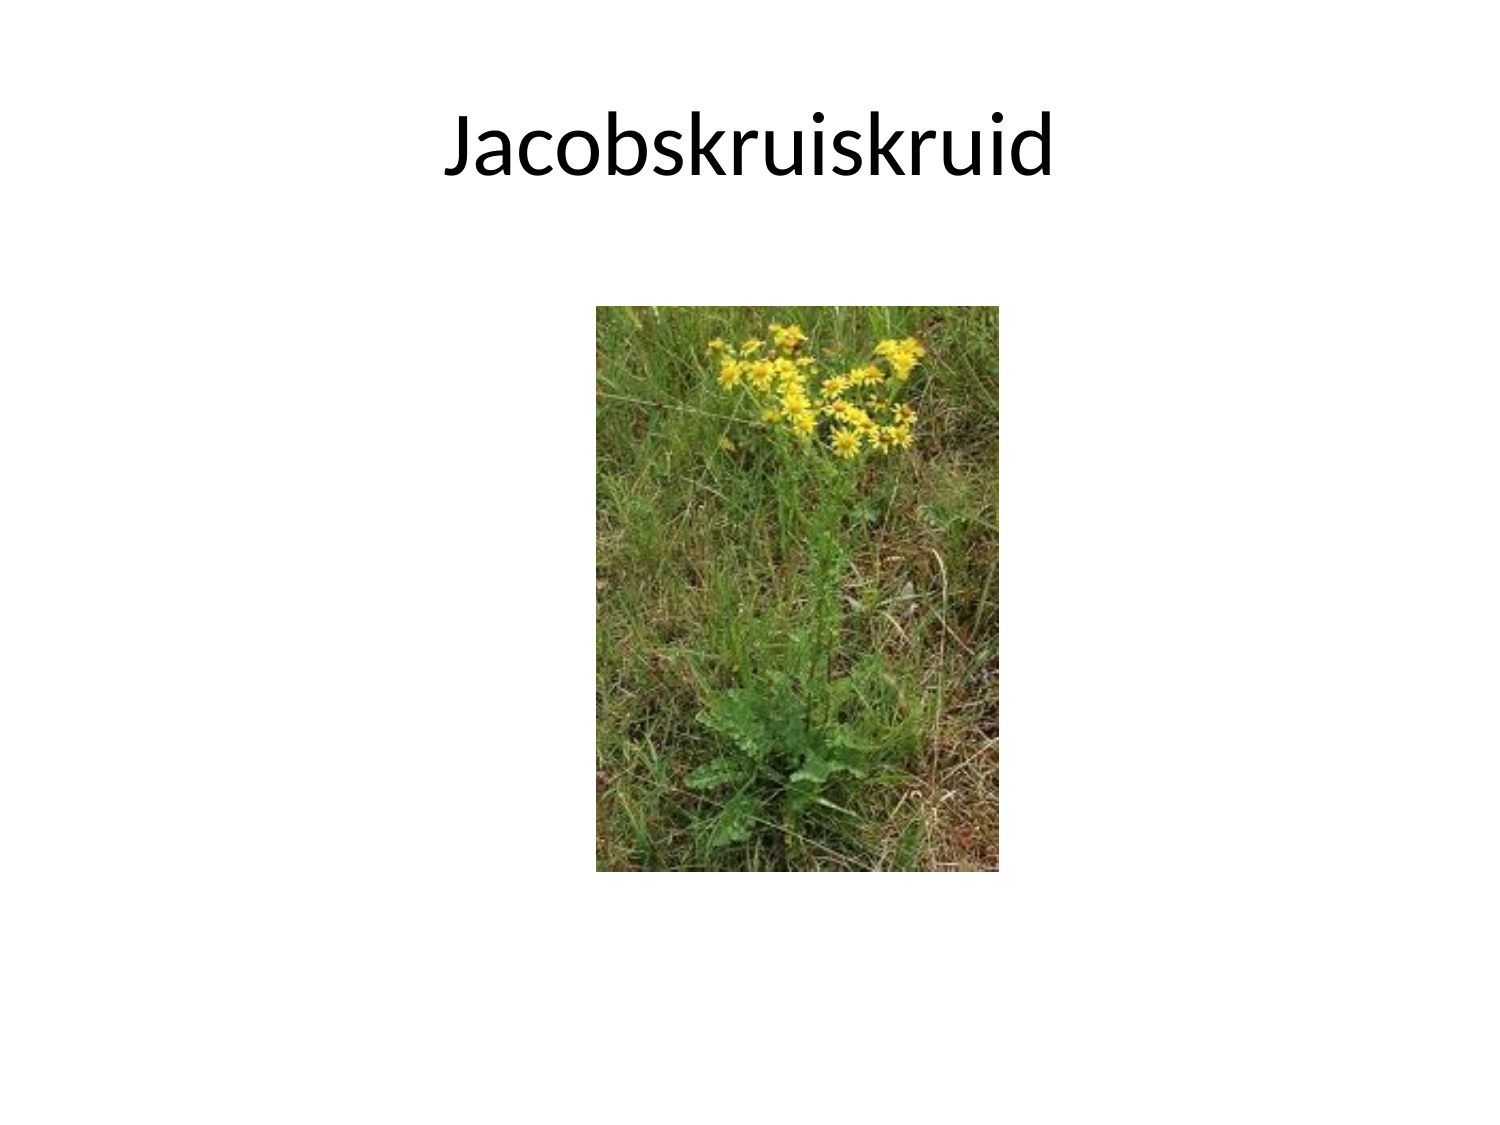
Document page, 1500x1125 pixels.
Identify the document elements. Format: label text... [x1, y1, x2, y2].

picture [596, 306, 999, 872]
title Jacobskruiskruid [75, 45, 1425, 233]
